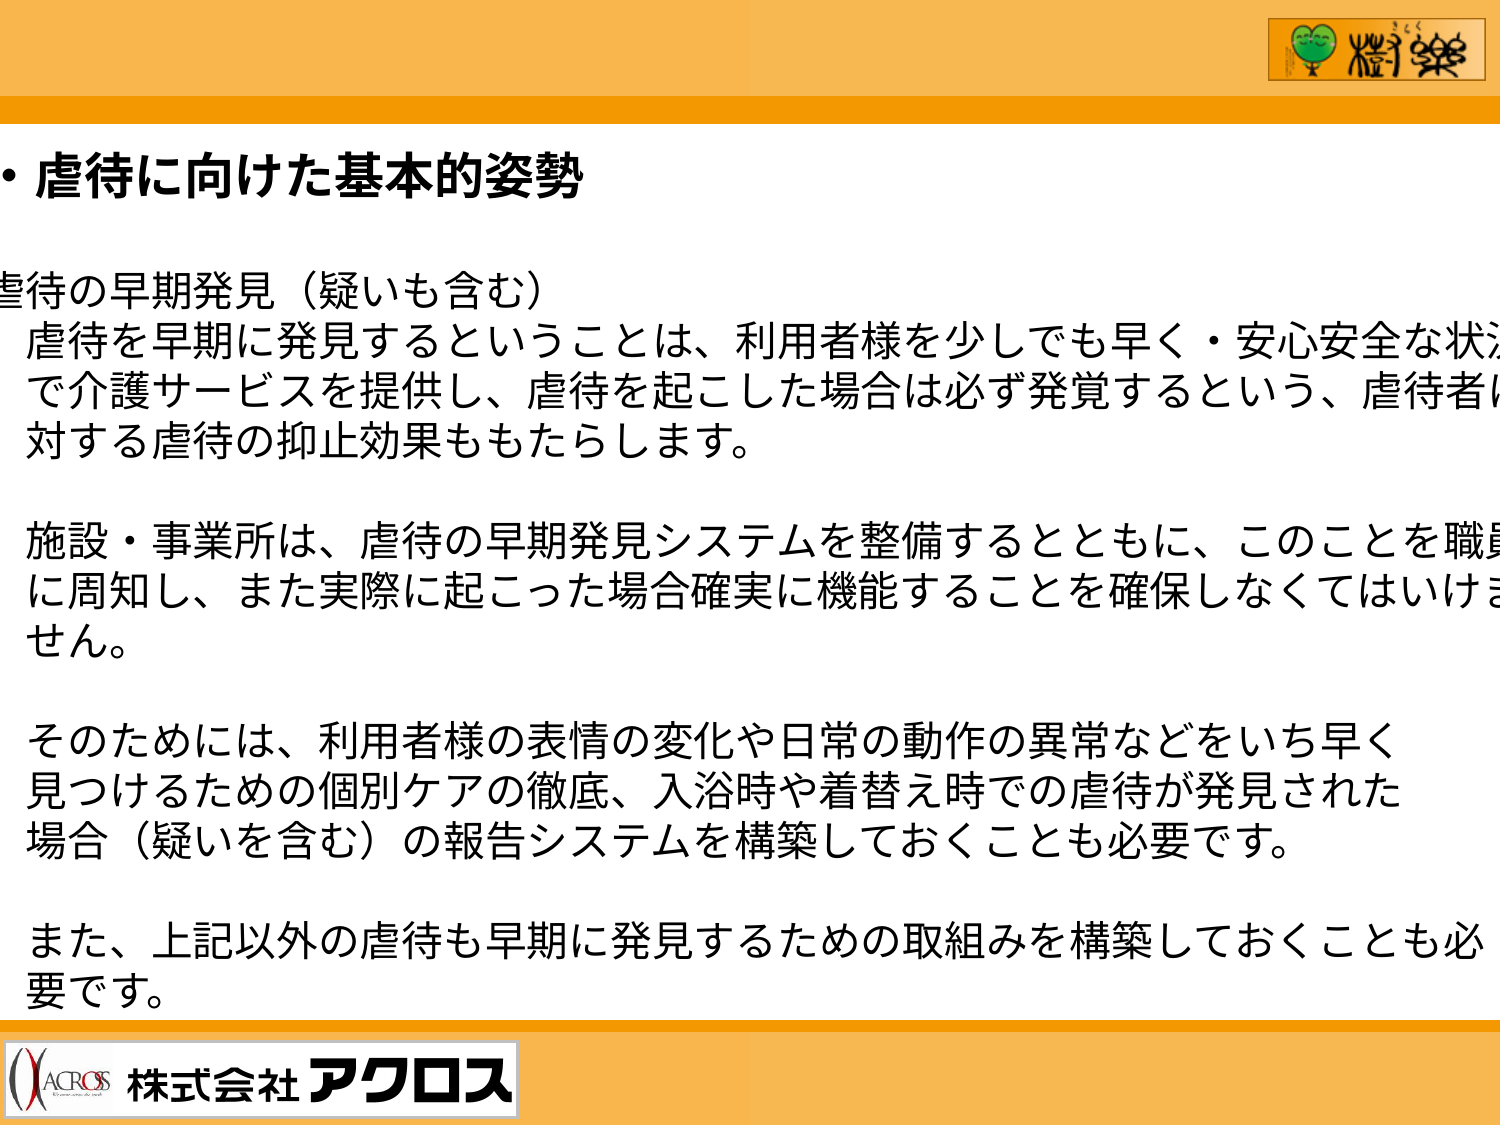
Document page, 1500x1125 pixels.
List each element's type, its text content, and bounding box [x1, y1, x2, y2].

text_box ・虐待に向けた基本的姿勢 虐待の早期発見（疑いも含む） 虐待を早期に発見するということは、利用者様を少しでも早く・安心安全な状況 で介護サービスを提供し、虐待を起こした場合は必ず発覚するという、虐待者に 対する虐待の抑止効果ももたらします。 施設・事業所は、虐待の早期発見システムを整備するとともに、このことを職員 に周知し、また実際に起こった場合確実に機能することを確保しなくてはいけま せん。 そのためには、利用者様の表情の変化や日常の動作の異常などをいち早く 見つけるための個別ケアの徹底、入浴時や着替え時での虐待が発見された 場合（疑いを含む）の報告システムを構築しておくことも必要です。 また、上記以外の虐待も早期に発見するための取組みを構築しておくことも必 要です。 [0, 137, 1500, 1023]
picture [0, 0, 1500, 124]
picture [0, 1023, 1500, 1125]
